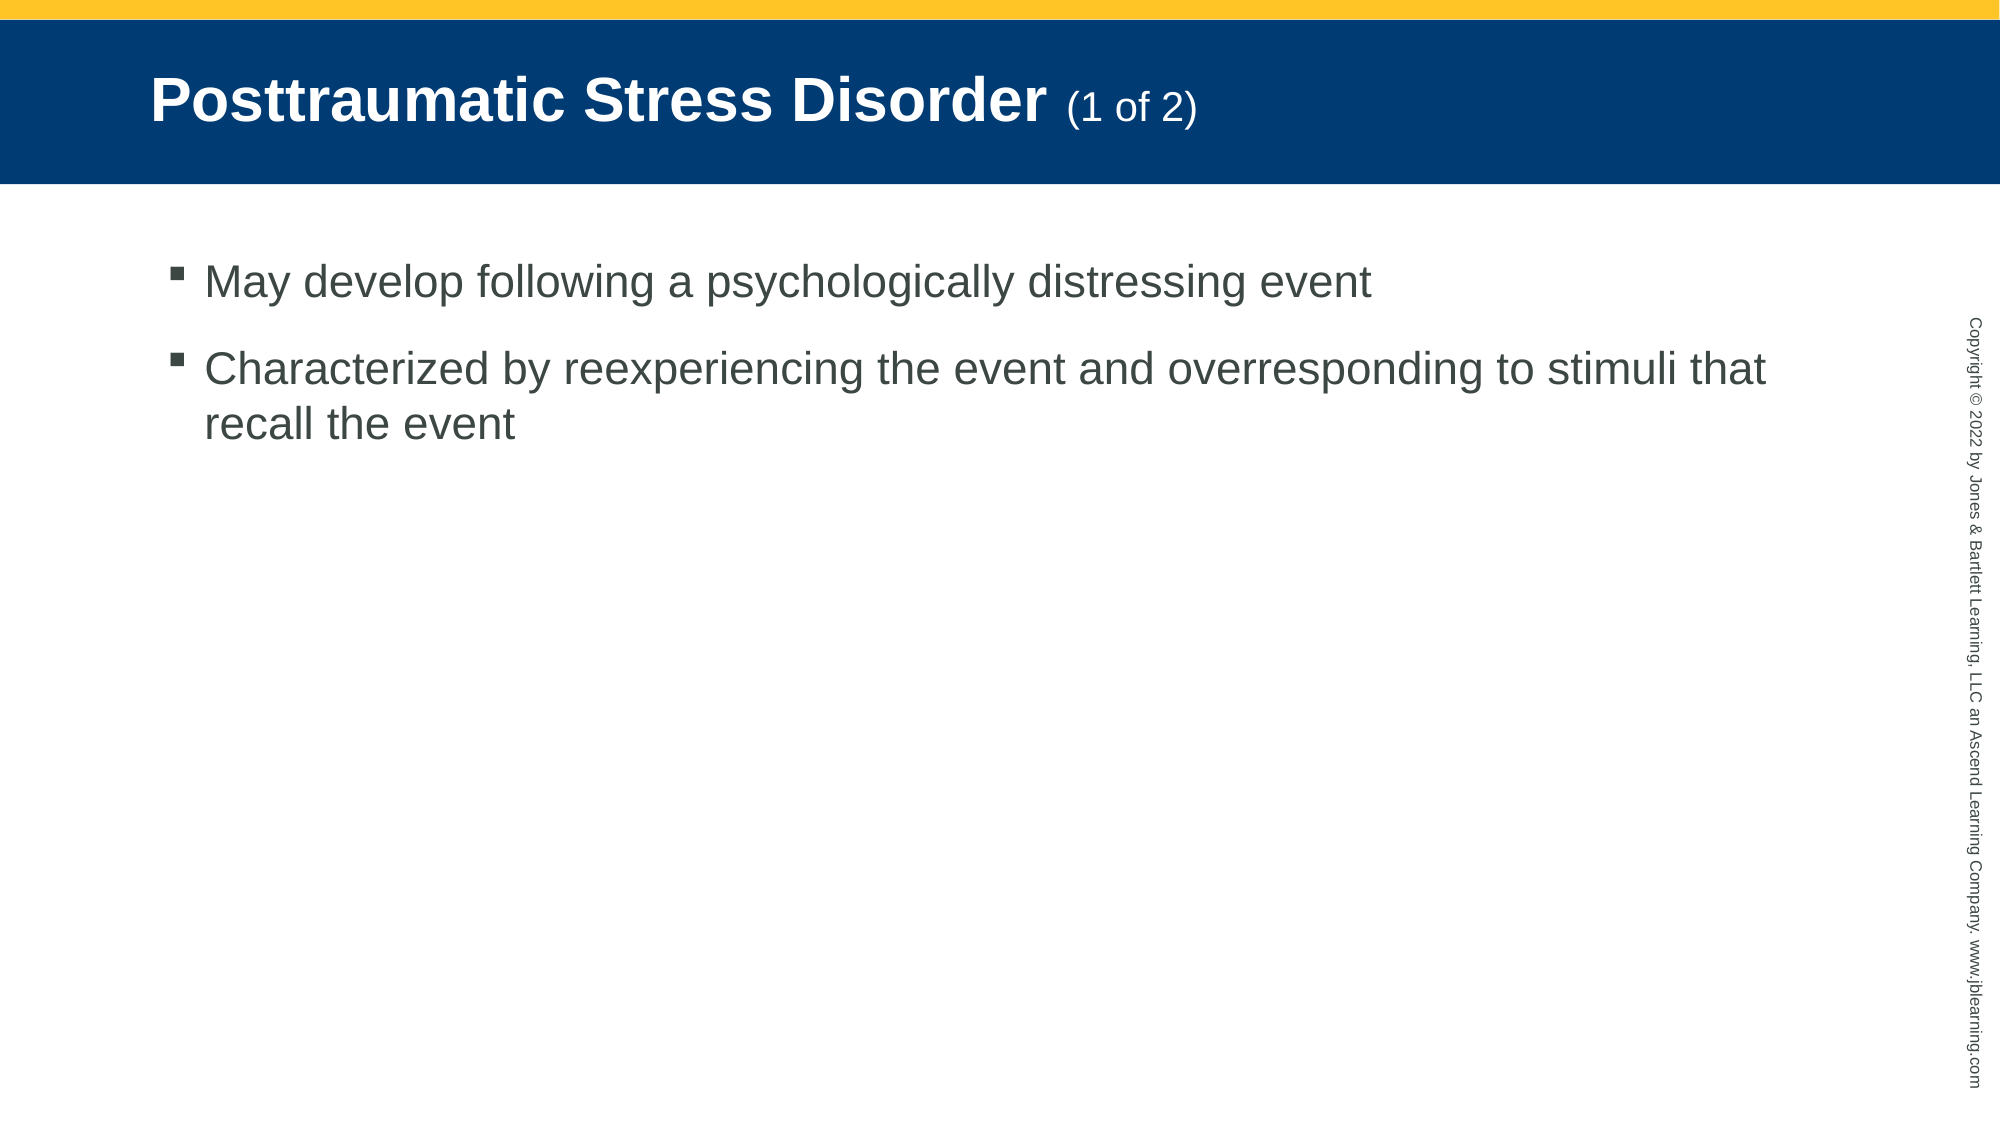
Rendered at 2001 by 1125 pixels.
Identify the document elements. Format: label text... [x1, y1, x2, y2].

title Posttraumatic Stress Disorder (1 of 2) [0, 19, 2000, 185]
list May develop following a psychologically distressing event Characterized by reexperiencing the event and overresponding to stimuli that recall the event [151, 244, 1840, 1016]
